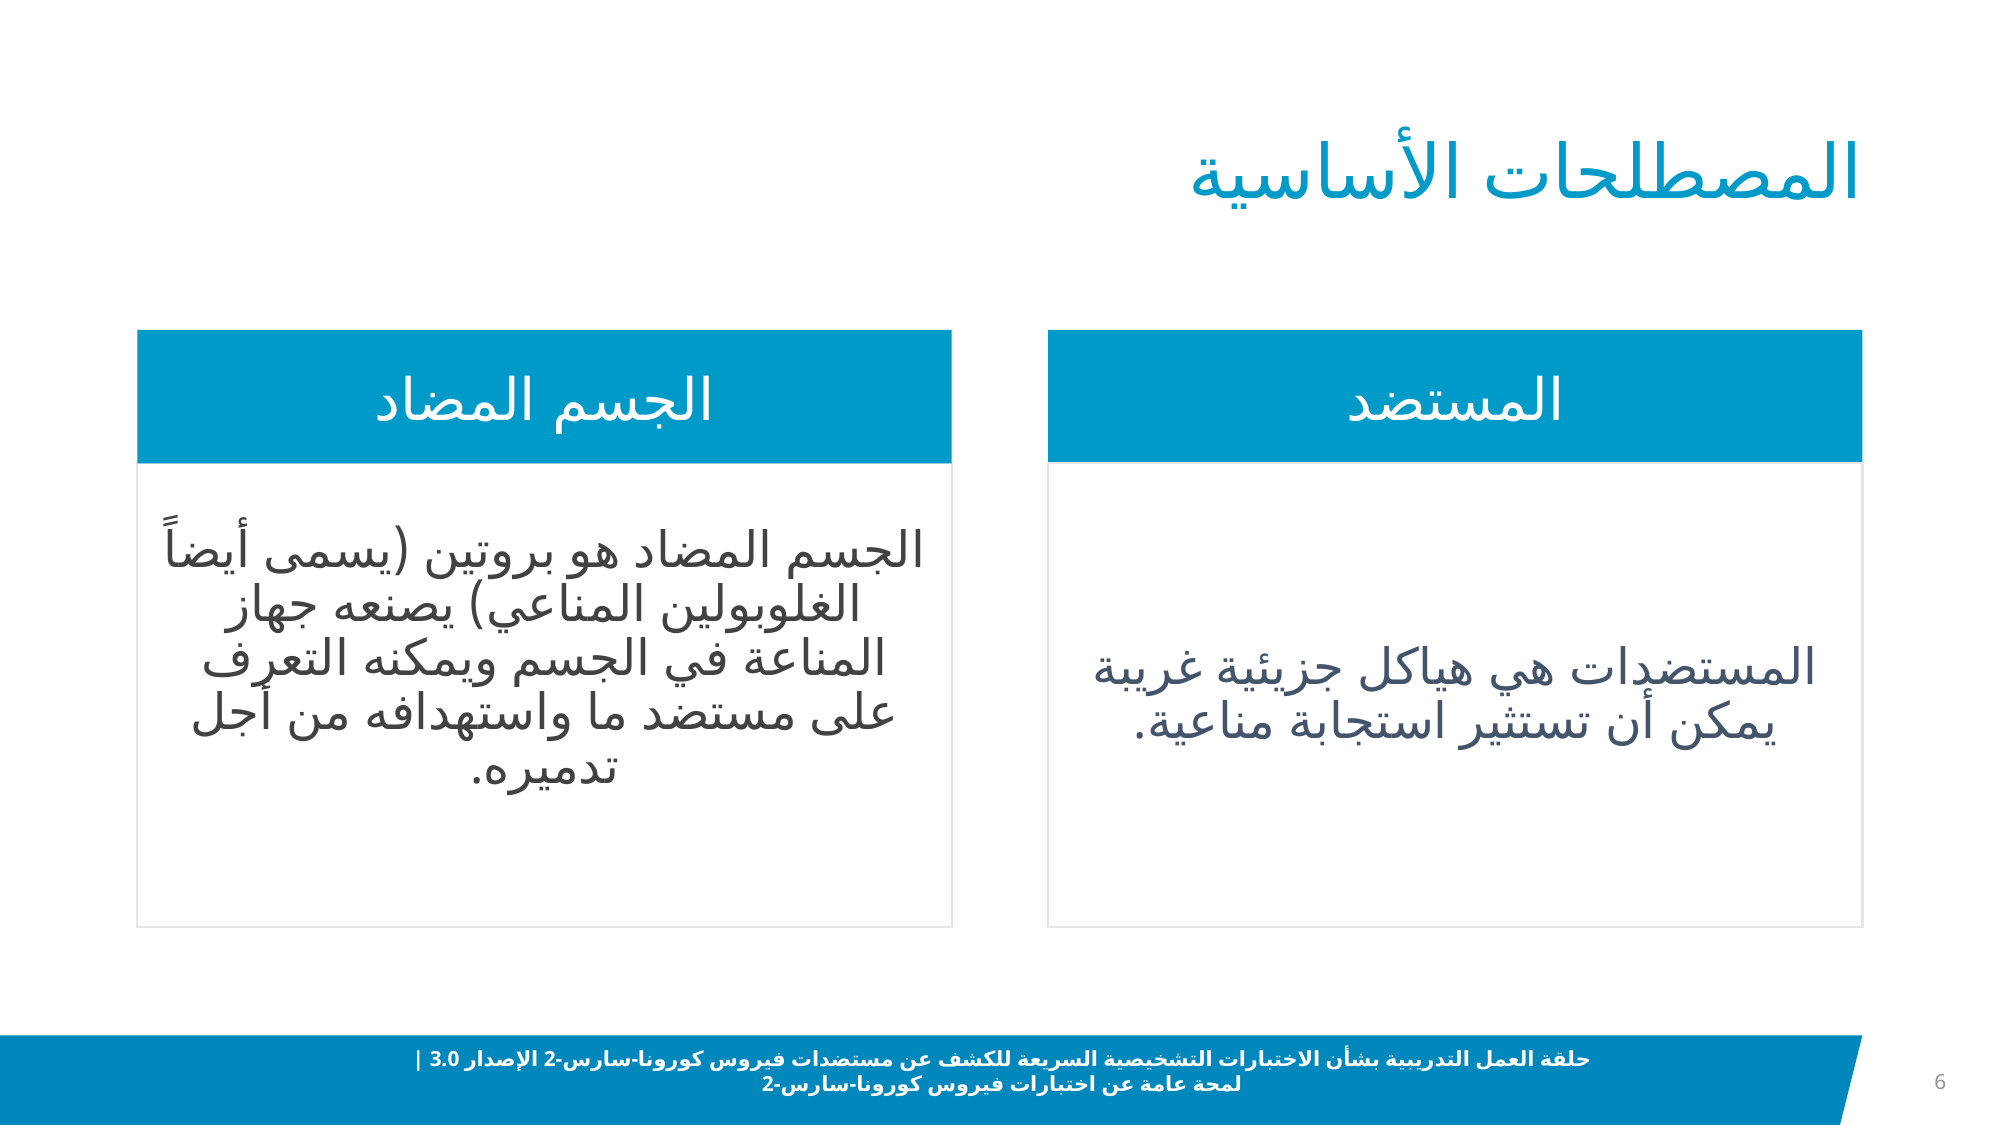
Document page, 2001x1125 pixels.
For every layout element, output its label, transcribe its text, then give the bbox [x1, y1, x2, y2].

text_box المستضدات هي هياكل جزيئية غريبة يمكن أن تستثير استجابة مناعية. [1047, 462, 1864, 928]
text_box الجسم المضاد [136, 329, 953, 464]
footer حلقة العمل التدريبية بشأن الاختبارات التشخيصية السريعة للكشف عن مستضدات فيروس كورونا-سارس-2 الإصدار 3.0 | لمحة عامة عن اختبارات فيروس كورونا-سارس-2 [401, 1029, 1602, 1112]
text_box الجسم المضاد هو بروتين (يسمى أيضاً الغلوبولين المناعي) يصنعه جهاز المناعة في الجسم ويمكنه التعرف على مستضد ما واستهدافه من أجل تدميره. [136, 464, 953, 928]
slide_number 6 [1862, 1035, 1947, 1125]
title المصطلحات الأساسية [137, 59, 1863, 215]
text_box المستضد [1047, 329, 1864, 462]
